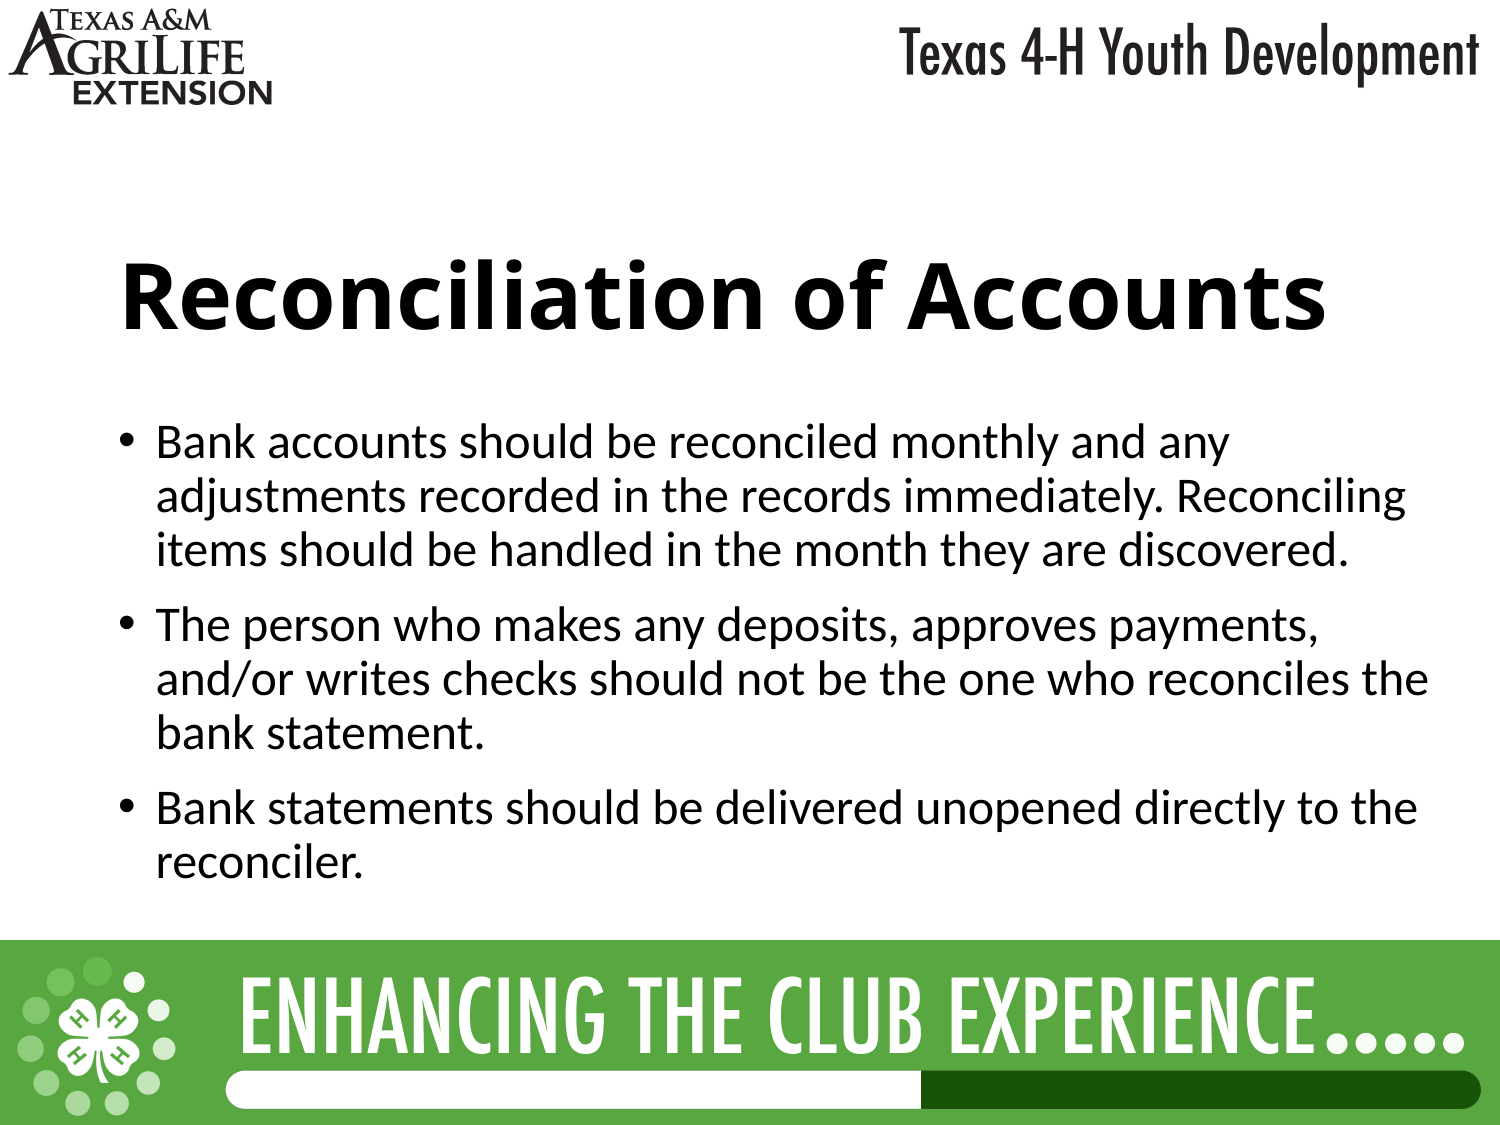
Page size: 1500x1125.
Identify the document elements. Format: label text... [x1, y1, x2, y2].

list Bank accounts should be reconciled monthly and any adjustments recorded in the records immediately. Reconciling items should be handled in the month they are discovered. The person who makes any deposits, approves payments, and/or writes checks should not be the one who reconciles the bank statement. Bank statements should be delivered unopened directly to the reconciler. [103, 408, 1466, 934]
title Reconciliation of Accounts [103, 190, 1397, 408]
picture [0, 0, 1500, 1125]
